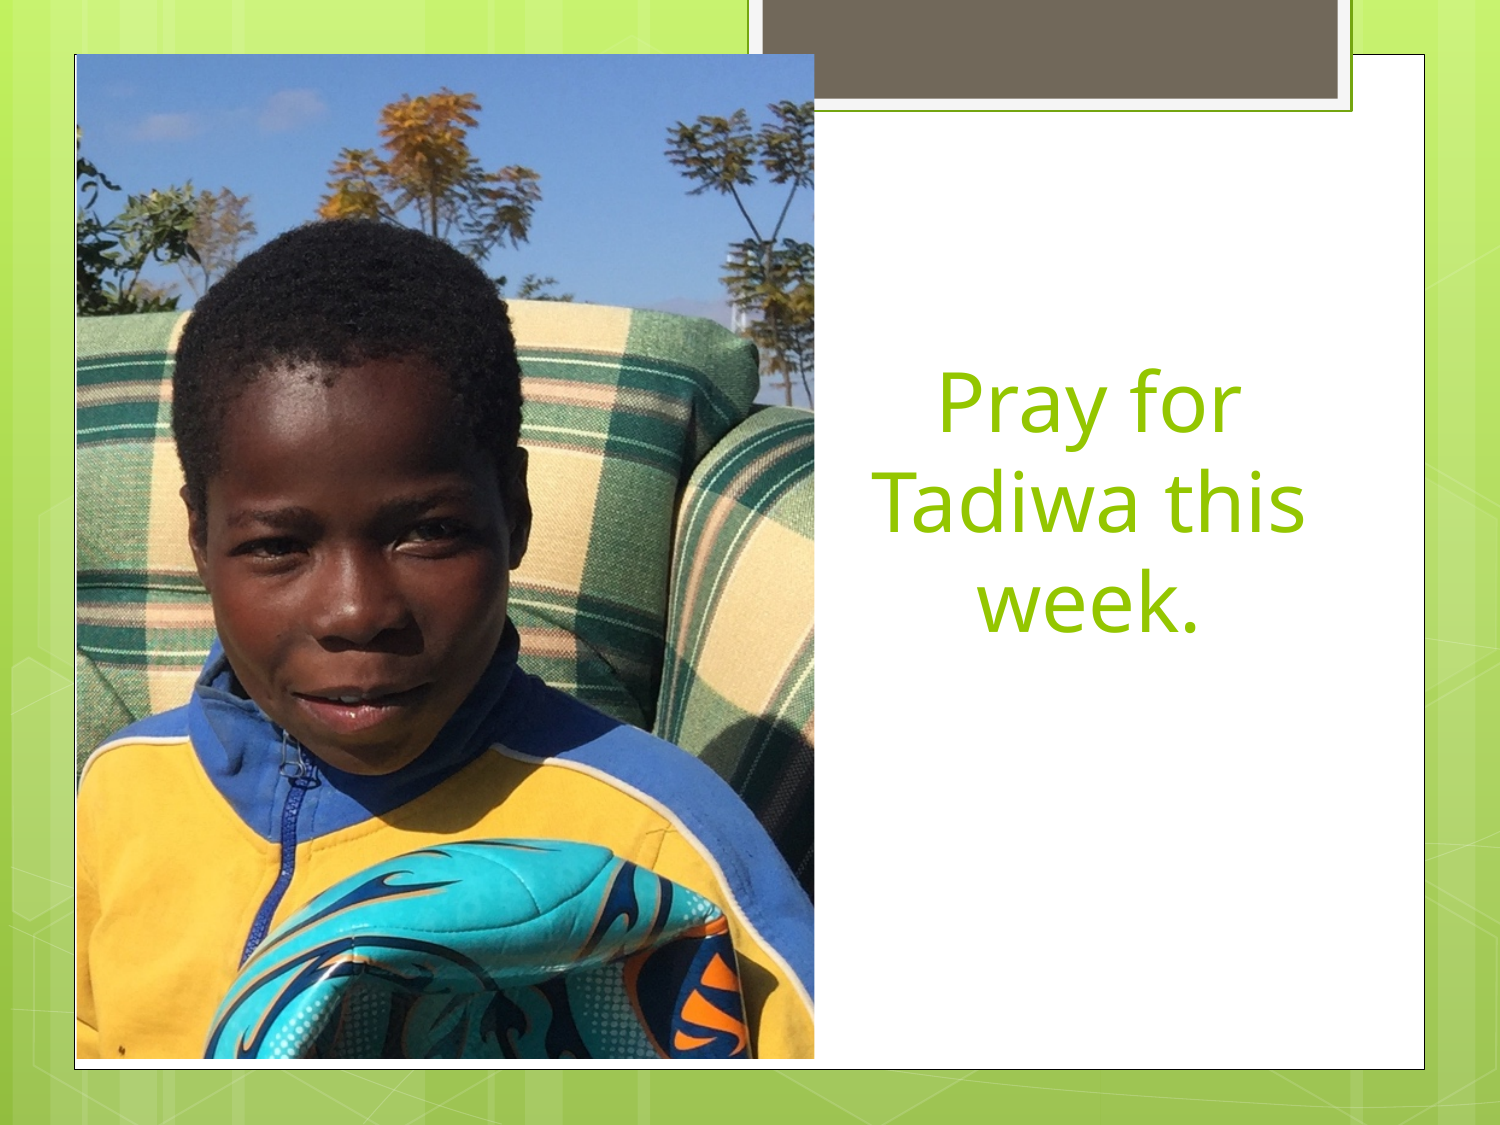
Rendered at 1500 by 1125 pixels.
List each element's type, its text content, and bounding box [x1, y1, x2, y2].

title Pray for Tadiwa this week. [820, 101, 1365, 657]
picture [76, 54, 815, 1059]
